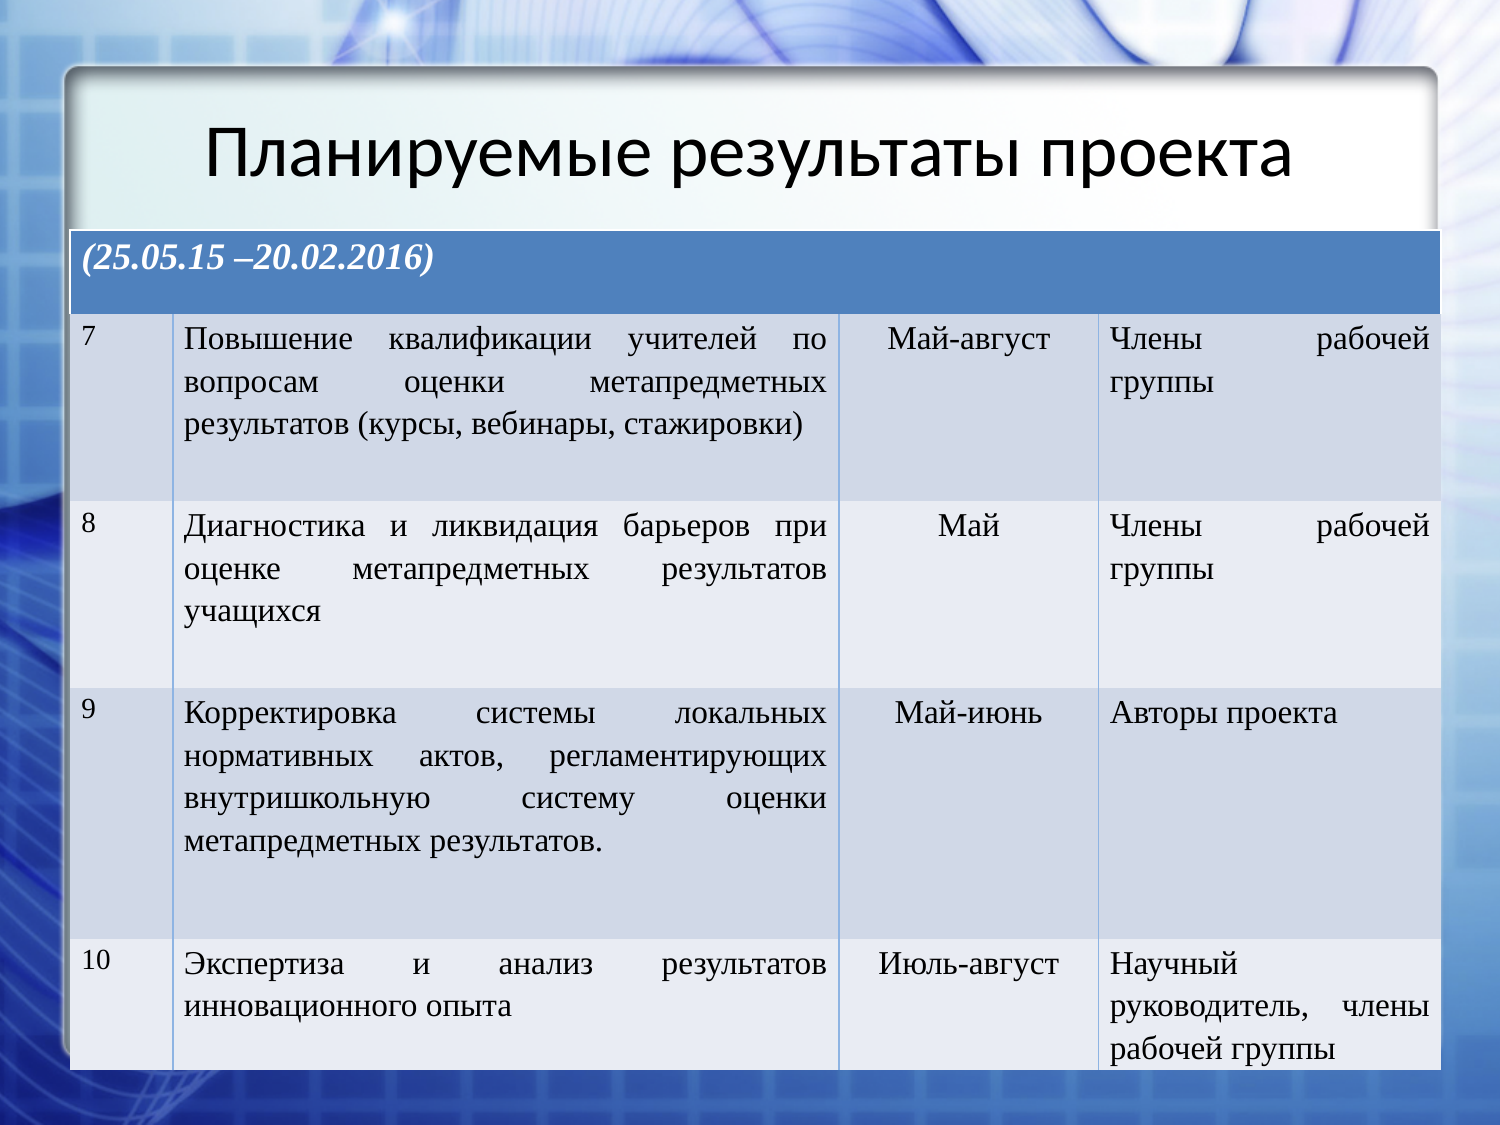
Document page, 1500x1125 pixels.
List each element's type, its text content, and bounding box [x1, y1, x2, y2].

table_cell Повышение квалификации учителей по вопросам оценки метапредметных результатов (курсы, вебинары, стажировки) [174, 314, 838, 501]
table_cell Май-июнь [840, 688, 1098, 939]
table_cell Авторы проекта [1099, 688, 1441, 939]
picture [0, 0, 1500, 1125]
table_cell 8 [70, 501, 172, 688]
table_cell Члены рабочей группы [1099, 314, 1441, 501]
table_header (25.05.15 –20.02.2016) [71, 231, 1440, 314]
text_box Планируемые результаты проекта [81, 93, 1418, 199]
table_cell Научный руководитель, члены рабочей группы [1099, 939, 1441, 1070]
table_cell 7 [70, 314, 172, 501]
table_cell Июль-август [840, 939, 1098, 1070]
table_cell 9 [70, 688, 172, 939]
table_cell Май [840, 501, 1098, 688]
table_cell Корректировка системы локальных нормативных актов, регламентирующих внутришкольную систему оценки метапредметных результатов. [174, 688, 838, 939]
table_cell Май-август [840, 314, 1098, 501]
table_cell Члены рабочей группы [1099, 501, 1441, 688]
table_cell Диагностика и ликвидация барьеров при оценке метапредметных результатов учащихся [174, 501, 838, 688]
table_cell Экспертиза и анализ результатов инновационного опыта [174, 939, 838, 1070]
table_cell 10 [70, 939, 172, 1070]
